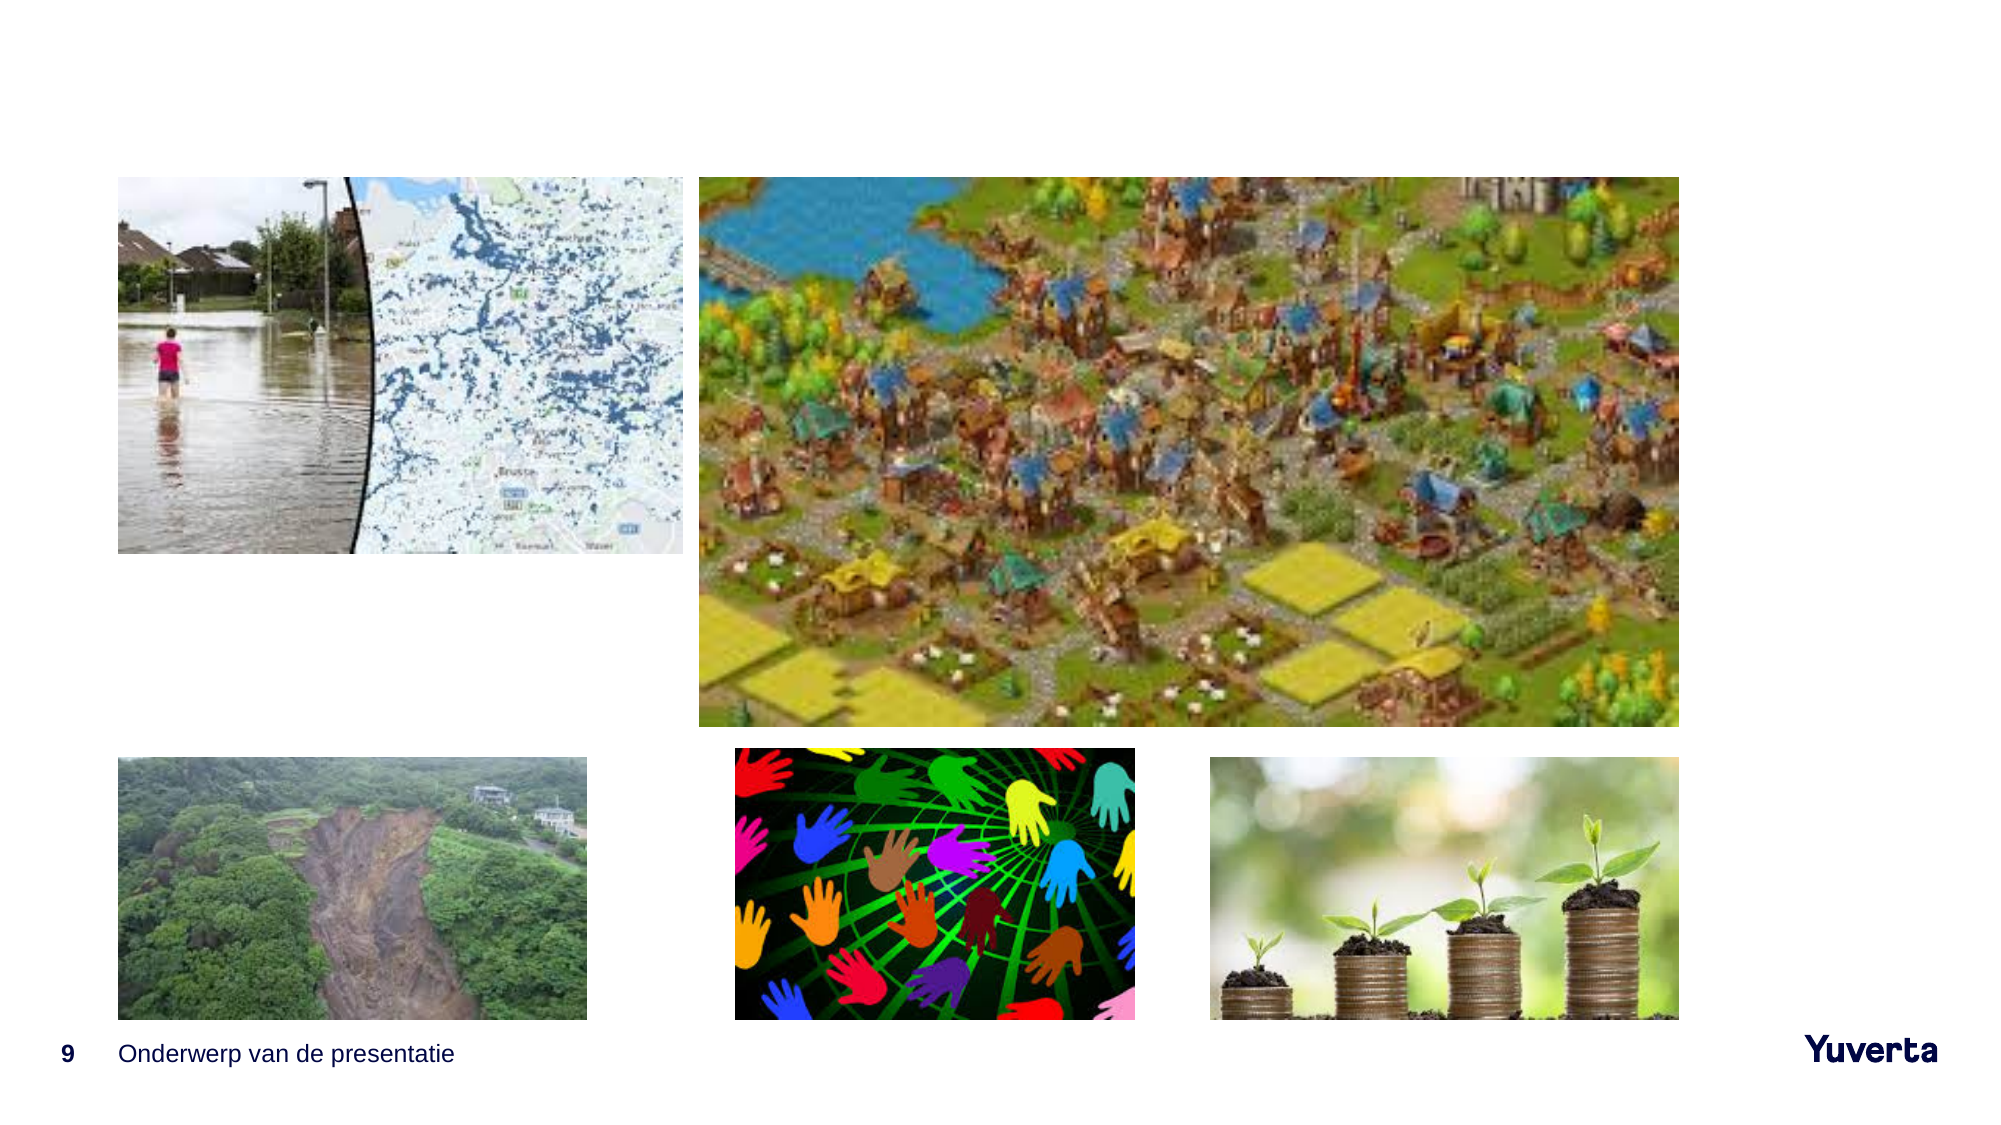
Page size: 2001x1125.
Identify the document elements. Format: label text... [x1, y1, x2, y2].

picture [118, 757, 587, 1020]
picture [118, 177, 683, 554]
picture [735, 748, 1135, 1020]
picture [699, 177, 1679, 727]
footer Onderwerp van de presentatie [118, 1037, 987, 1073]
picture [1210, 757, 1679, 1020]
slide_number 9 [60, 1037, 113, 1073]
